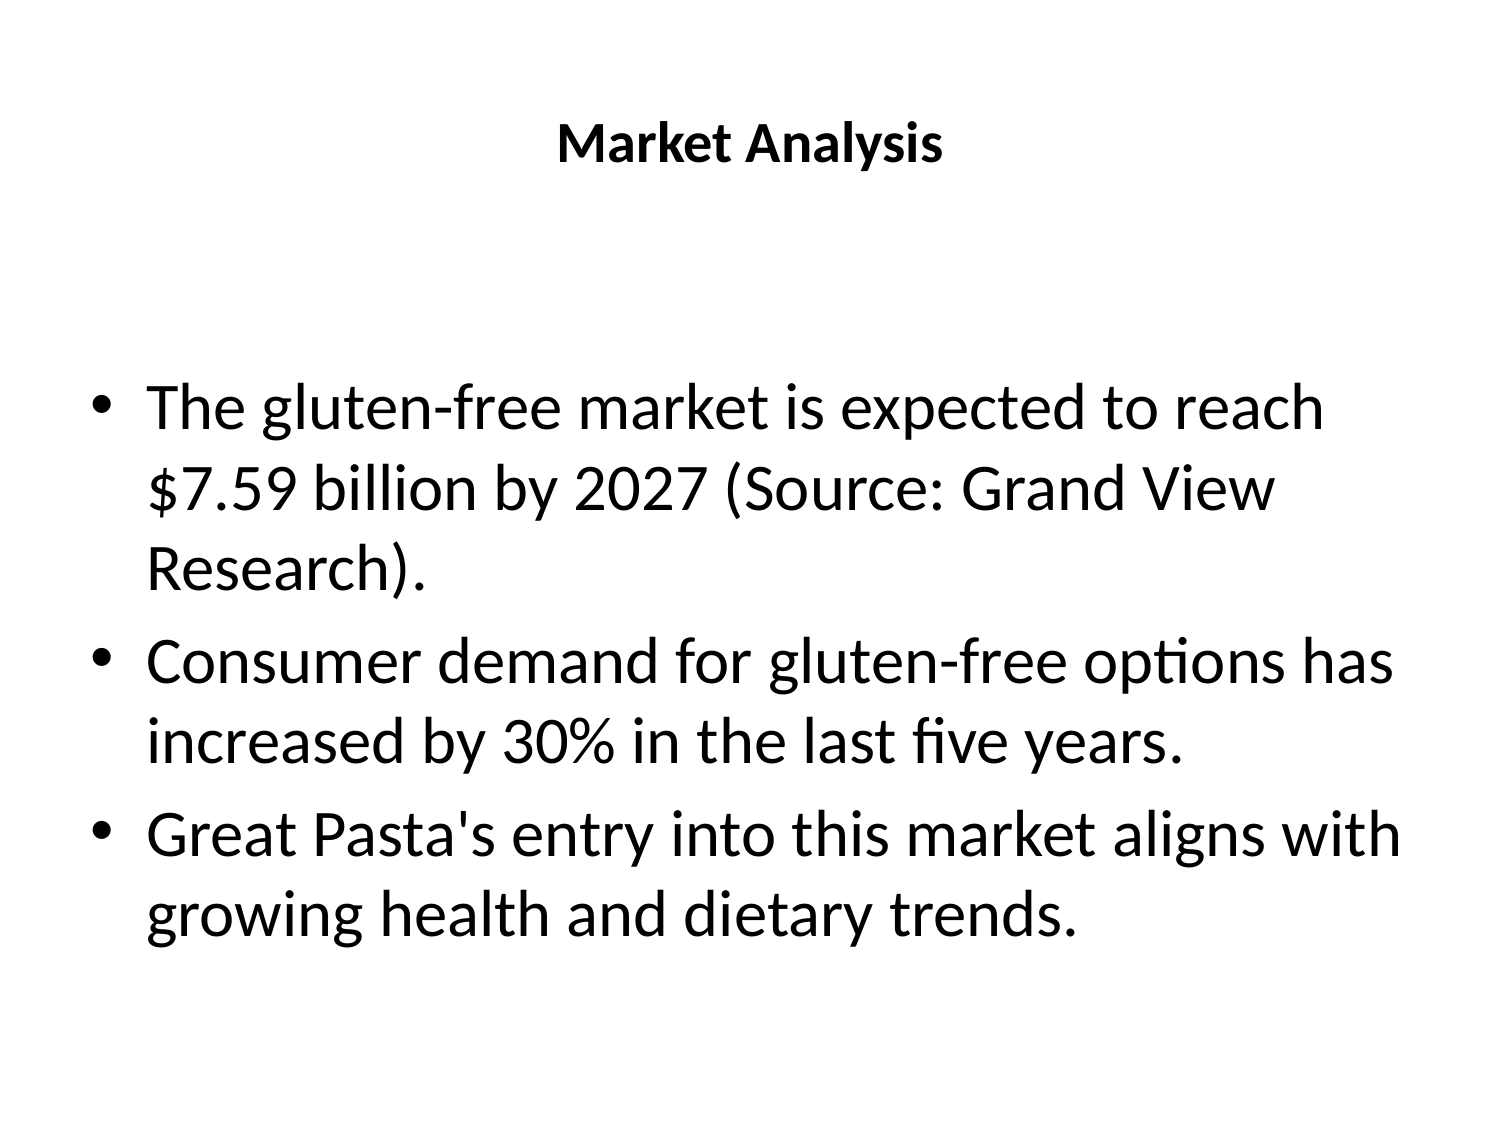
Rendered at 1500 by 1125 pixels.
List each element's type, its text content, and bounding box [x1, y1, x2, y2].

list The gluten-free market is expected to reach $7.59 billion by 2027 (Source: Grand View Research). Consumer demand for gluten-free options has increased by 30% in the last five years. Great Pasta's entry into this market aligns with growing health and dietary trends. [75, 262, 1425, 1005]
title Market Analysis [75, 45, 1425, 233]
